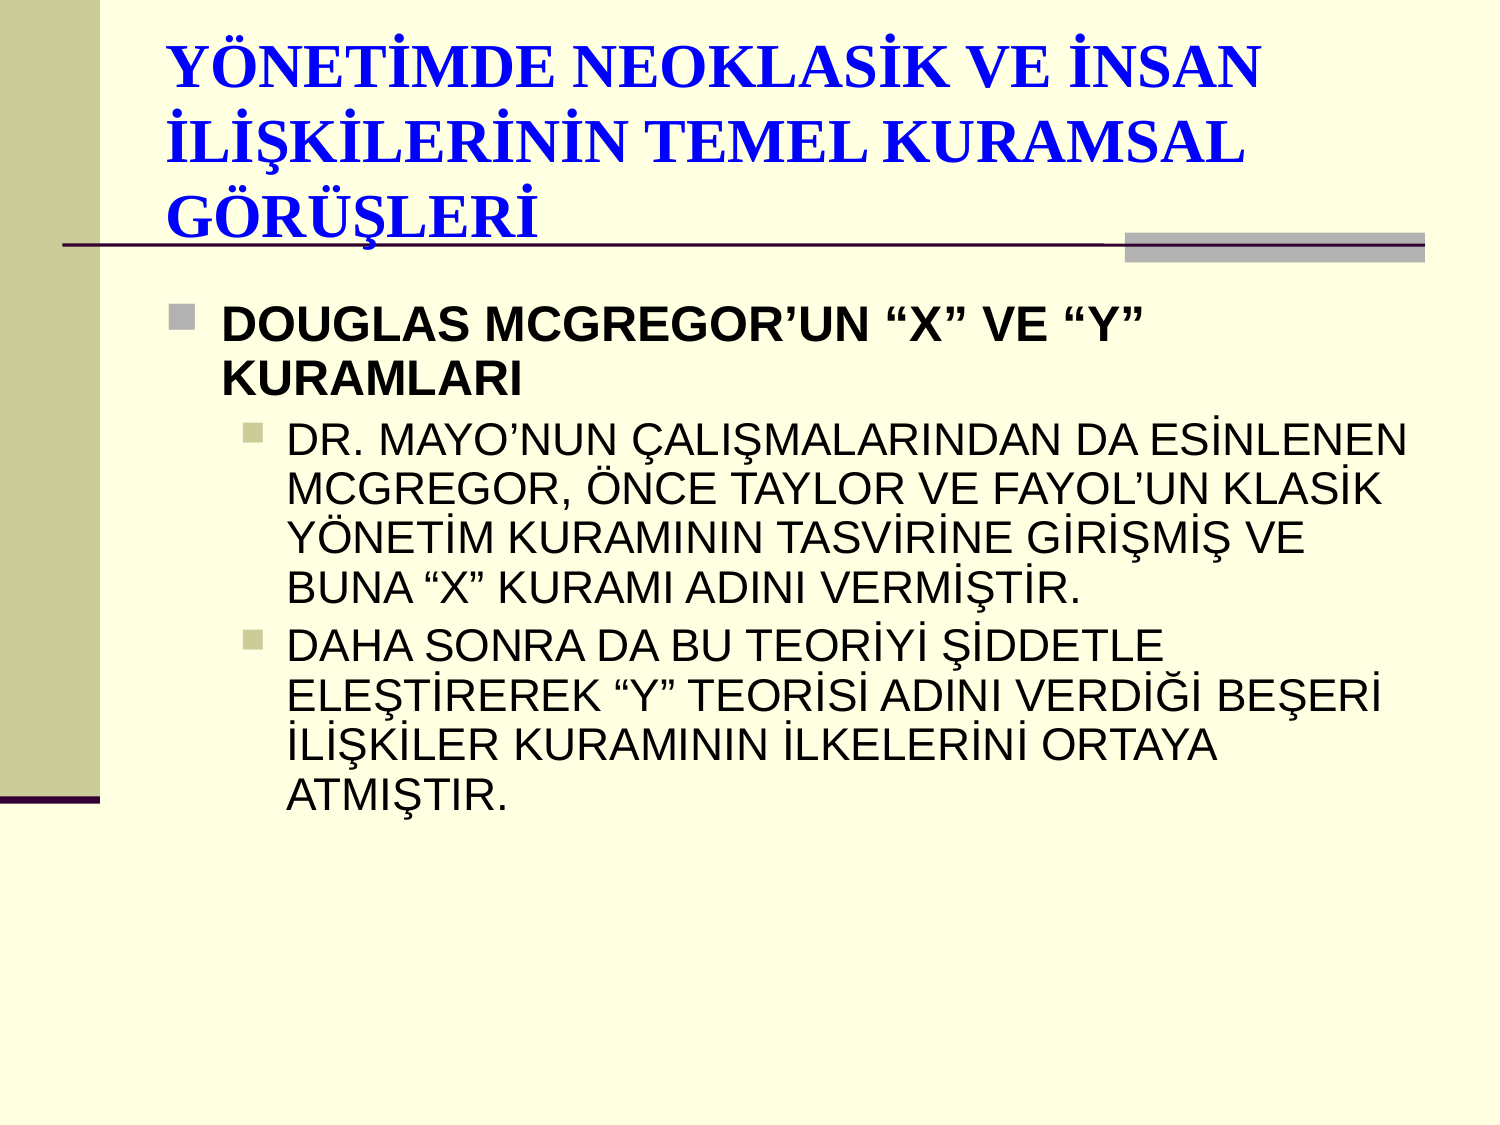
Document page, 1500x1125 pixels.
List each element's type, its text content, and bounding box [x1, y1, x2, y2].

list DOUGLAS MCGREGOR’UN “X” VE “Y” KURAMLARI DR. MAYO’NUN ÇALIŞMALARINDAN DA ESİNLENEN MCGREGOR, ÖNCE TAYLOR VE FAYOL’UN KLASİK YÖNETİM KURAMININ TASVİRİNE GİRİŞMİŞ VE BUNA “X” KURAMI ADINI VERMİŞTİR. DAHA SONRA DA BU TEORİYİ ŞİDDETLE ELEŞTİREREK “Y” TEORİSİ ADINI VERDİĞİ BEŞERİ İLİŞKİLER KURAMININ İLKELERİNİ ORTAYA ATMIŞTIR. [149, 290, 1426, 1006]
title YÖNETİMDE NEOKLASİK VE İNSAN İLİŞKİLERİNİN TEMEL KURAMSAL GÖRÜŞLERİ [149, 42, 1426, 234]
